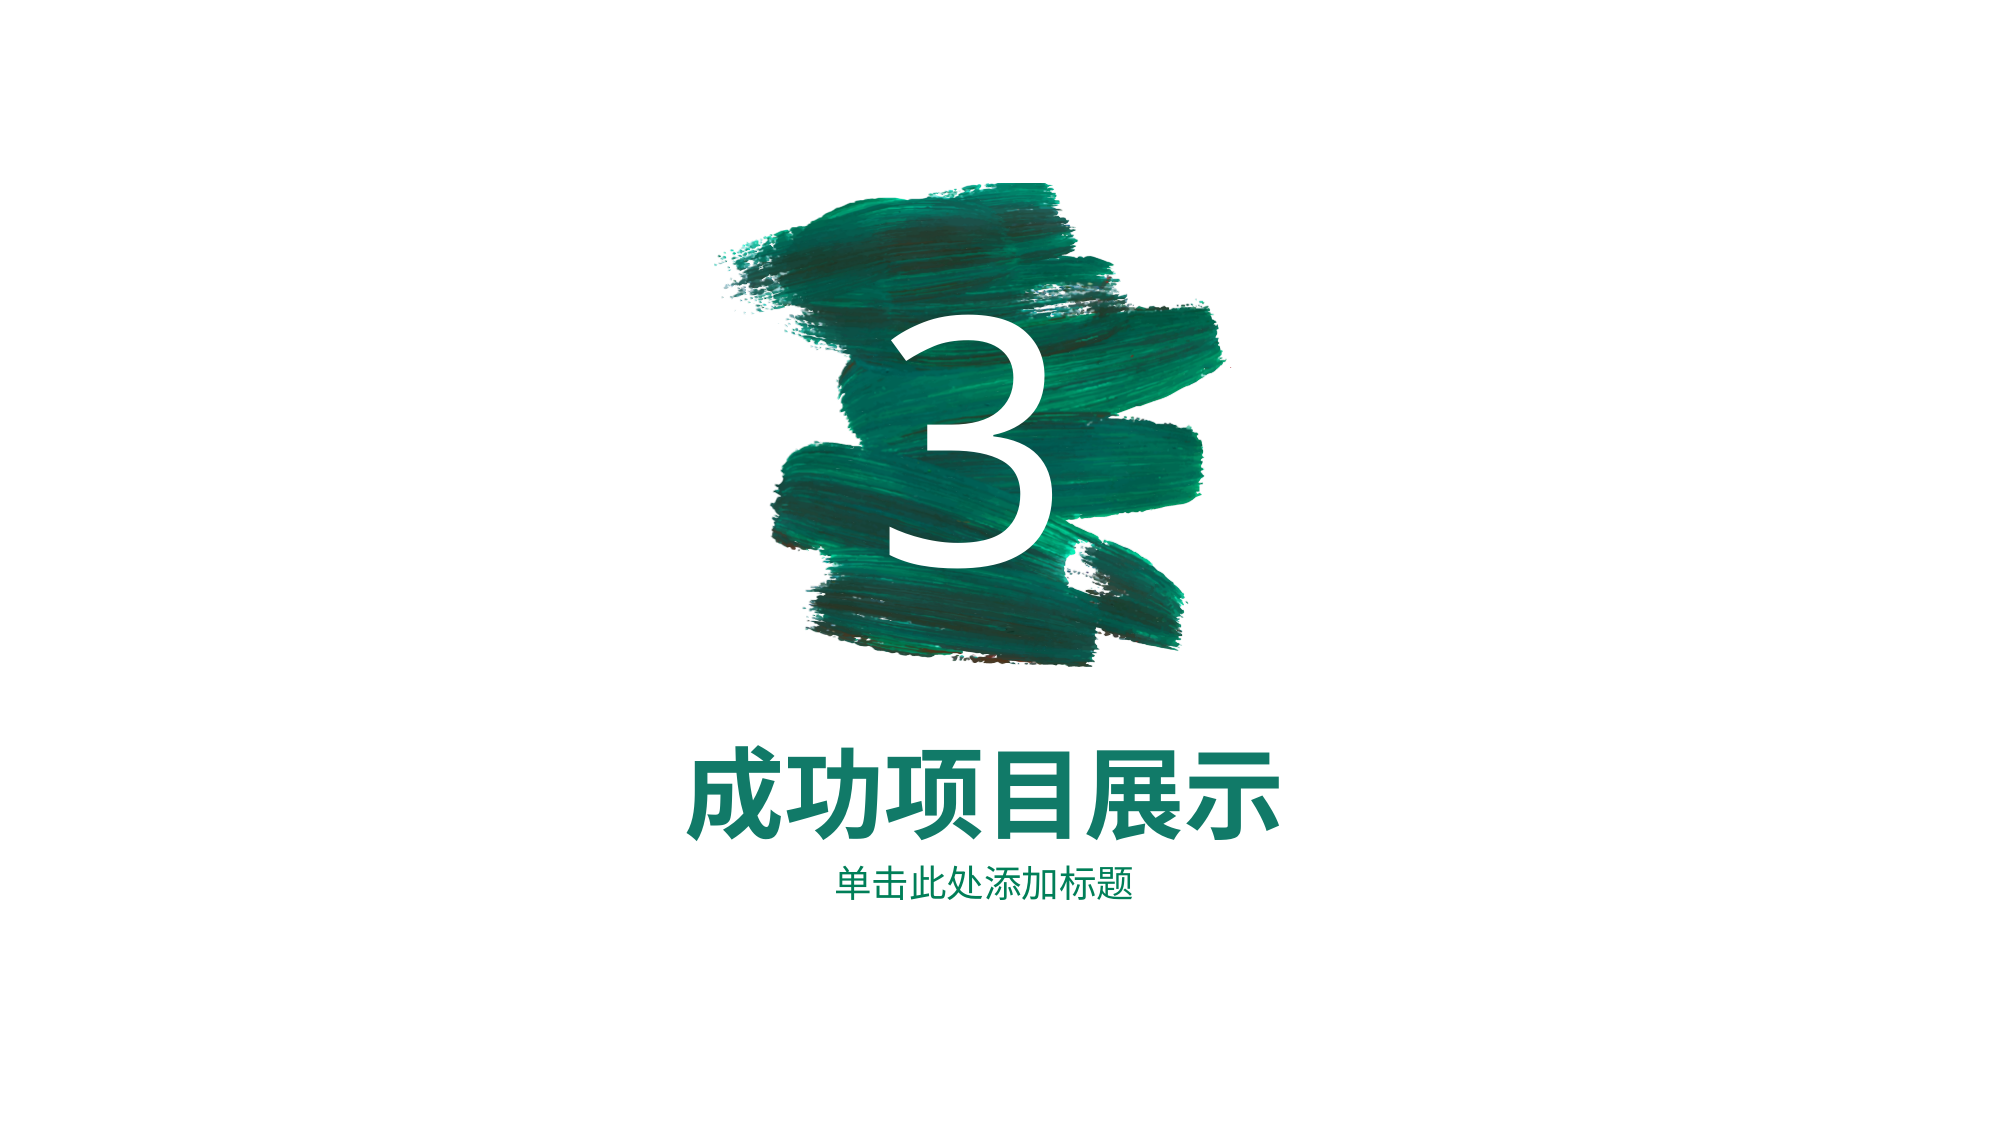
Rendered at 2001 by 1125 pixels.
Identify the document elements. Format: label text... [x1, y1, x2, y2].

text_box 成功项目展示 [486, 724, 1482, 860]
text_box 单击此处添加标题 [800, 852, 1168, 913]
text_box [714, 182, 1233, 667]
